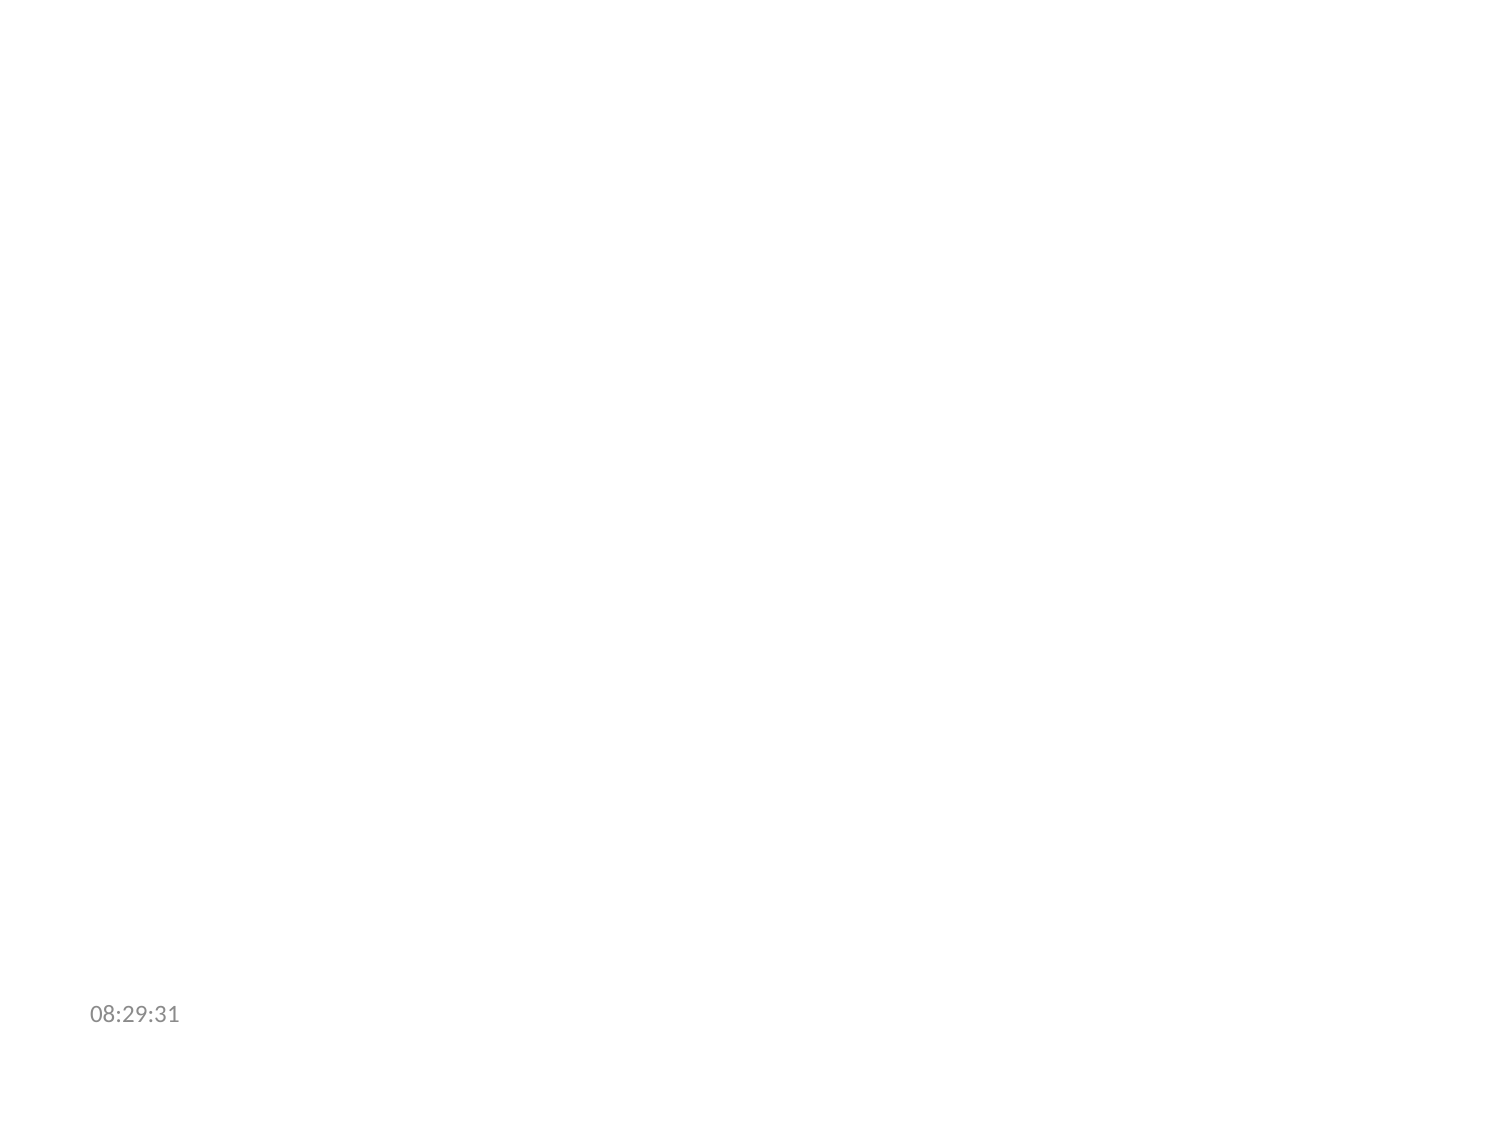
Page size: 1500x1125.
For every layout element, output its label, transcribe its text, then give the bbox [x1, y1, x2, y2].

text_box 15:35:09 [75, 982, 425, 1043]
